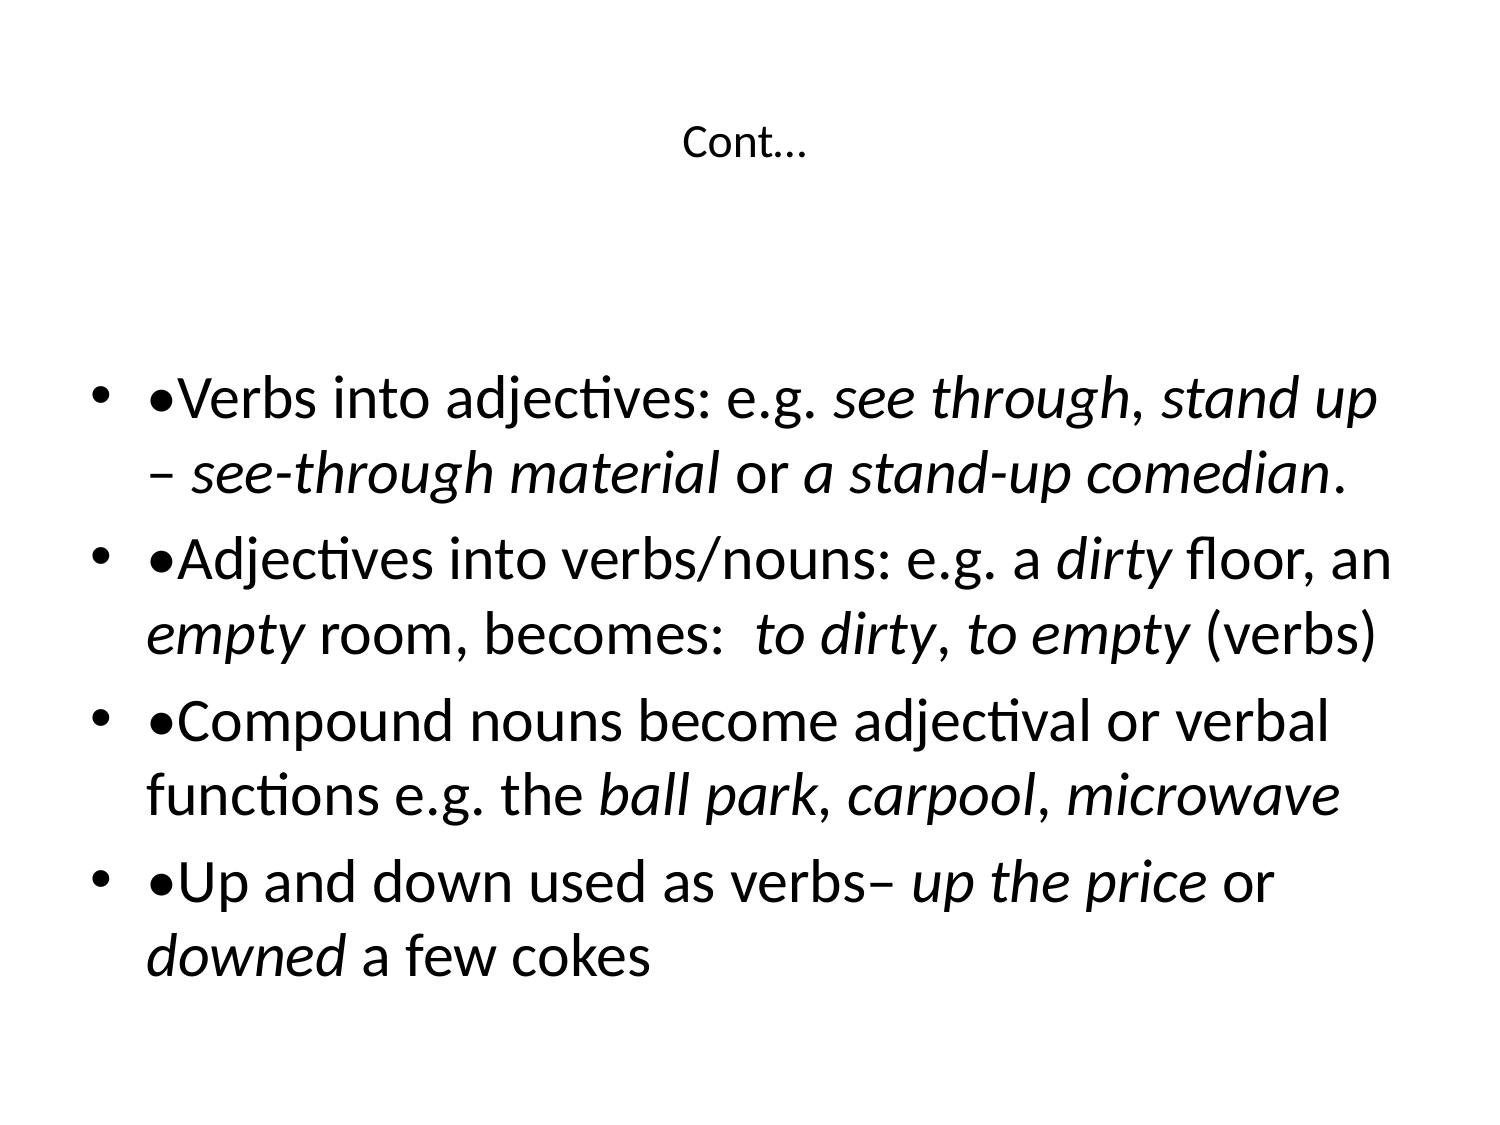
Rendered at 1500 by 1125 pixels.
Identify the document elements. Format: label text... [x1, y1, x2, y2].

list •Verbs into adjectives: e.g. see through, stand up – see-through material or a stand-up comedian. •Adjectives into verbs/nouns: e.g. a dirty floor, an empty room, becomes: to dirty, to empty (verbs) •Compound nouns become adjectival or verbal functions e.g. the ball park, carpool, microwave •Up and down used as verbs– up the price or downed a few cokes [75, 262, 1425, 1005]
title Cont… [75, 45, 1425, 233]
